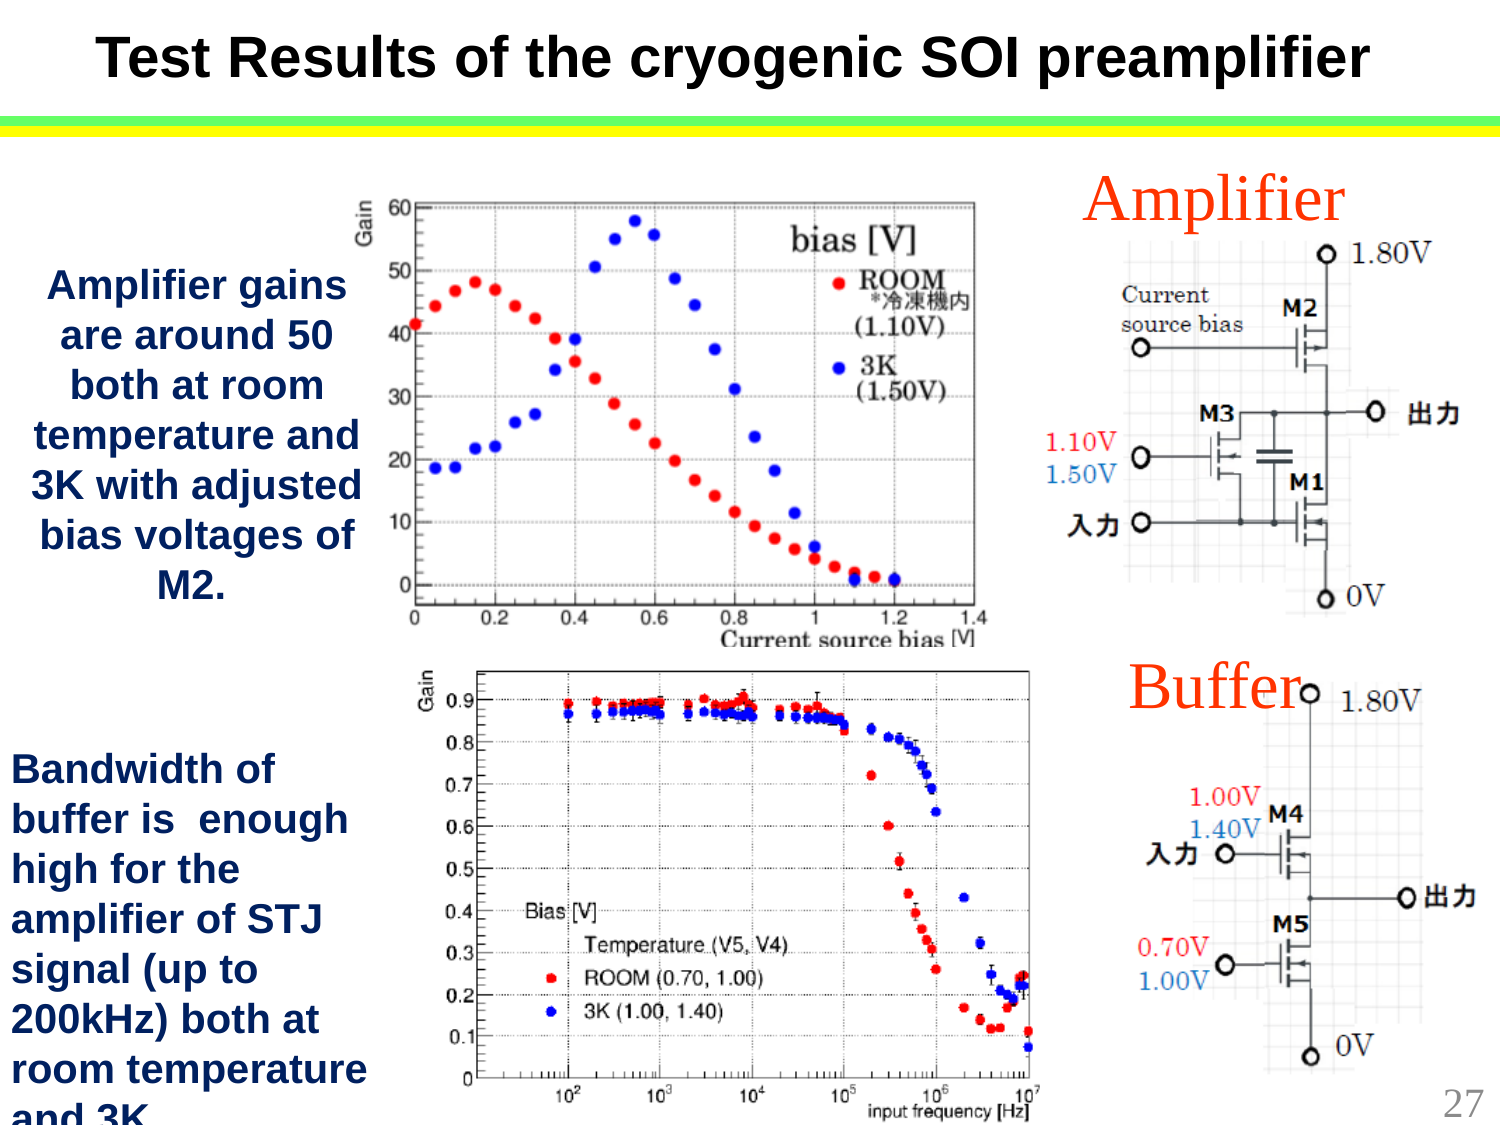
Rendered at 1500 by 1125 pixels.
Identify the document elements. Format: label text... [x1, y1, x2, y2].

text_box Amplifier [1068, 146, 1362, 178]
text_box [0, 126, 1500, 137]
text_box Bandwidth of buffer is enough high for the amplifier of STJ signal (up to 200kHz) both at room temperature and 3K. [0, 734, 395, 1125]
picture [335, 178, 1500, 1125]
text_box Amplifier gains are around 50 both at room temperature and 3K with adjusted bias voltages of M2. [0, 250, 335, 616]
text_box Test Results of the cryogenic SOI preamplifier [0, 0, 1493, 117]
text_box [0, 116, 1500, 126]
